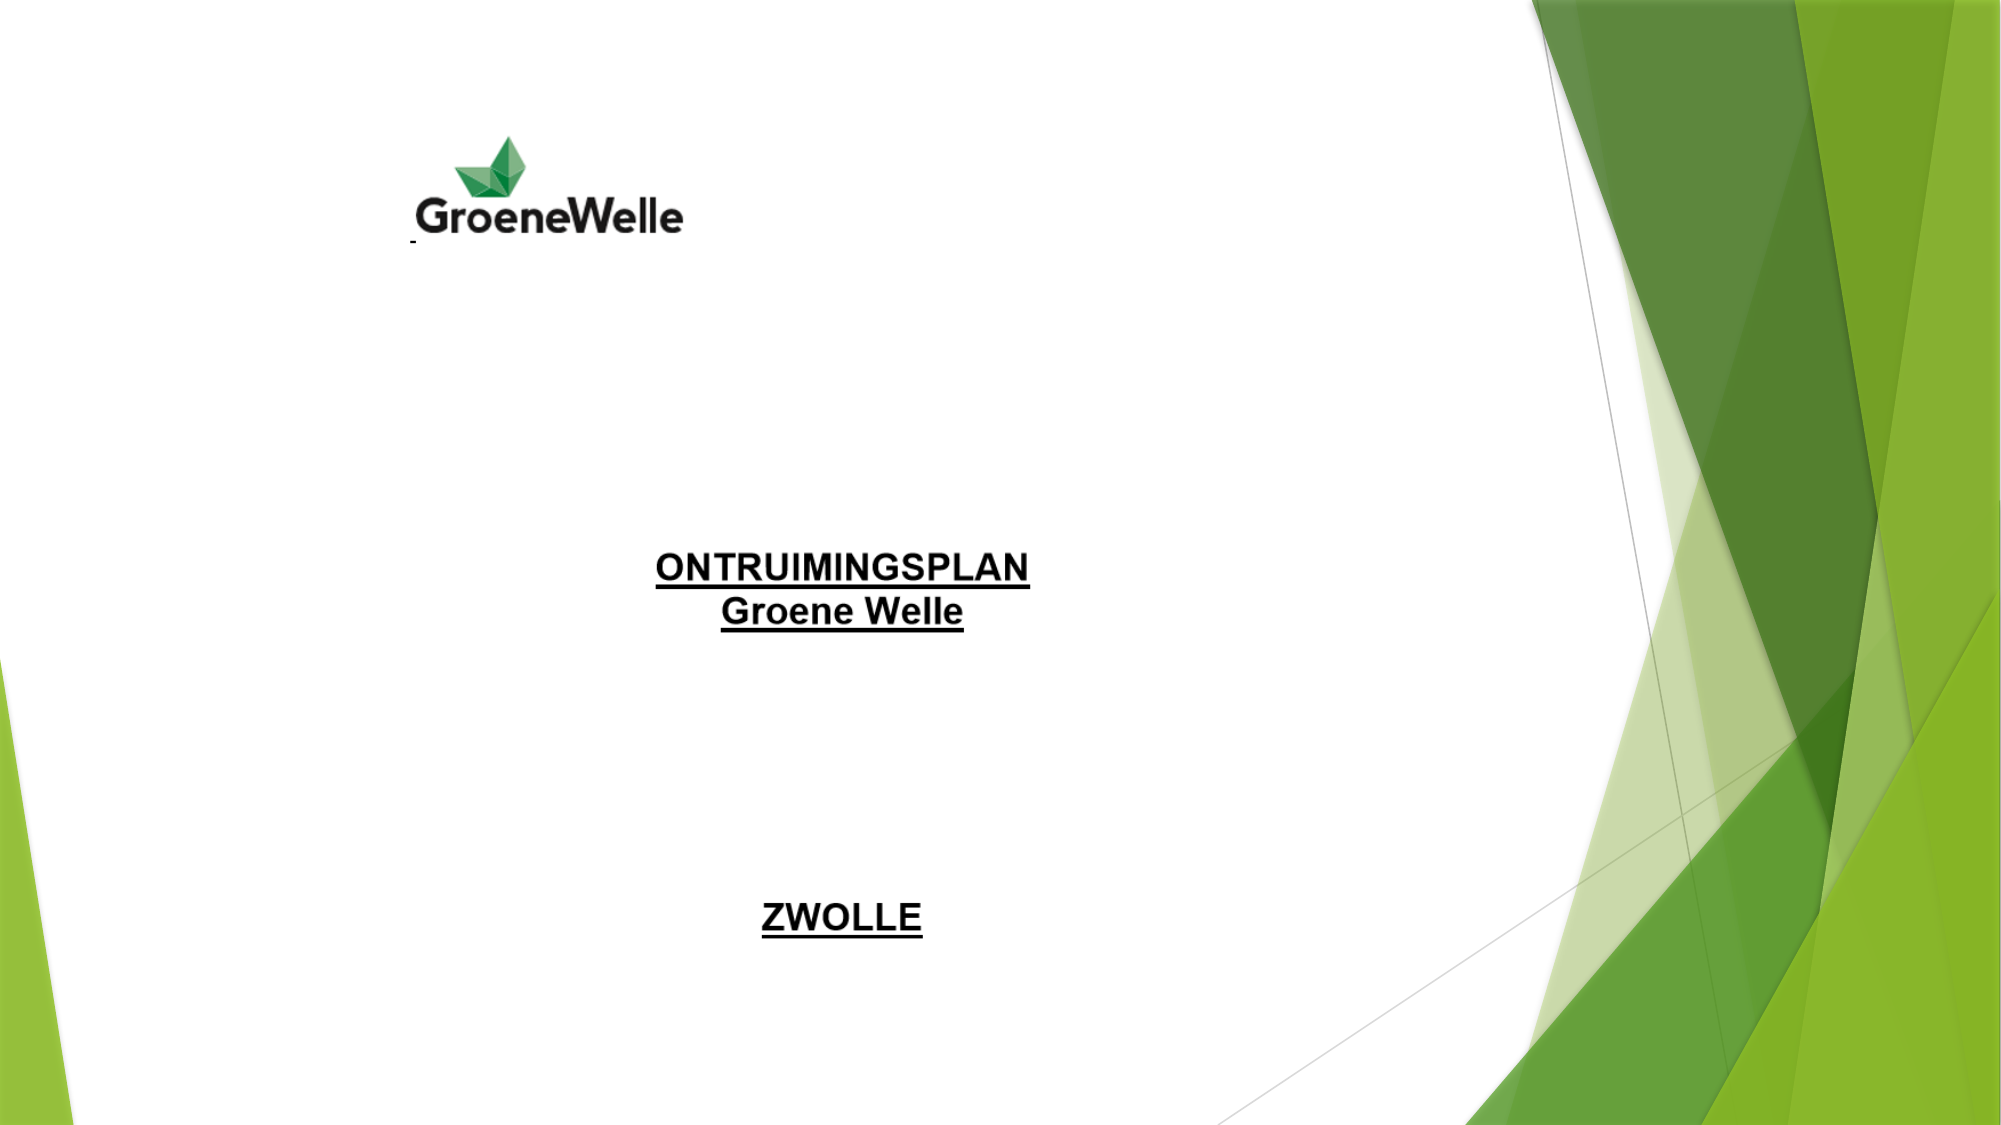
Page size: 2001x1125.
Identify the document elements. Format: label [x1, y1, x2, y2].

picture [310, 99, 1310, 984]
